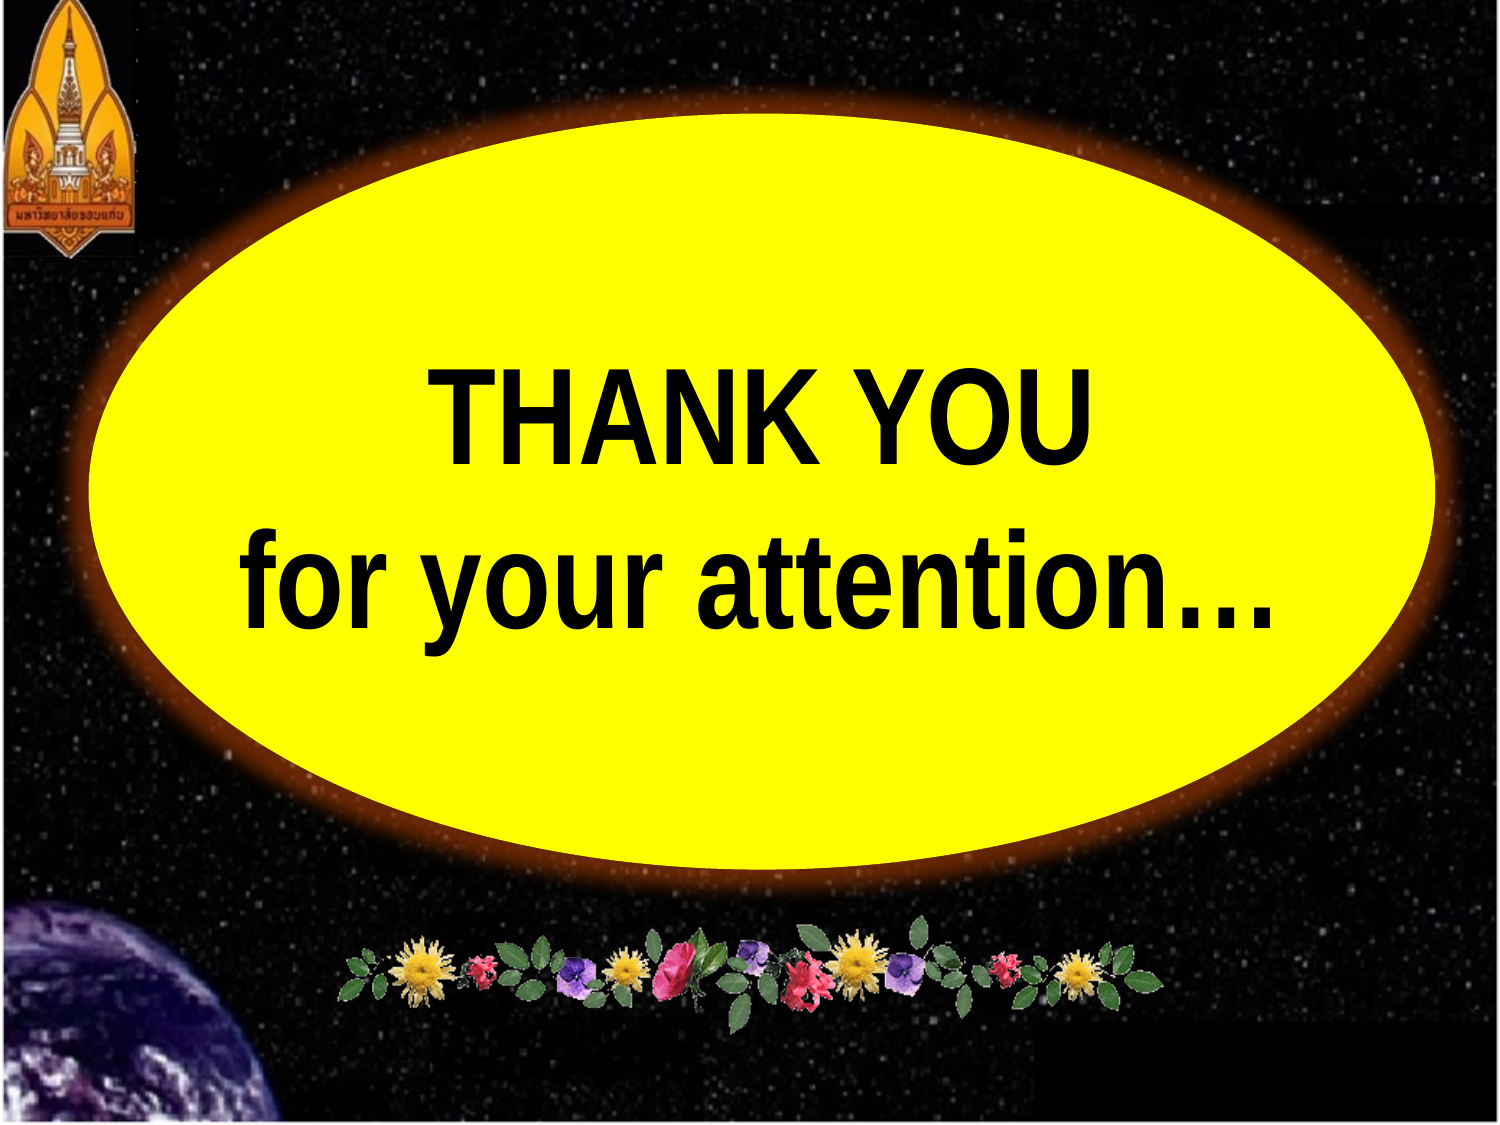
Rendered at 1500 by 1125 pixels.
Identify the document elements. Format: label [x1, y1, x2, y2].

list [332, 912, 1168, 1038]
picture [0, 0, 1500, 1125]
